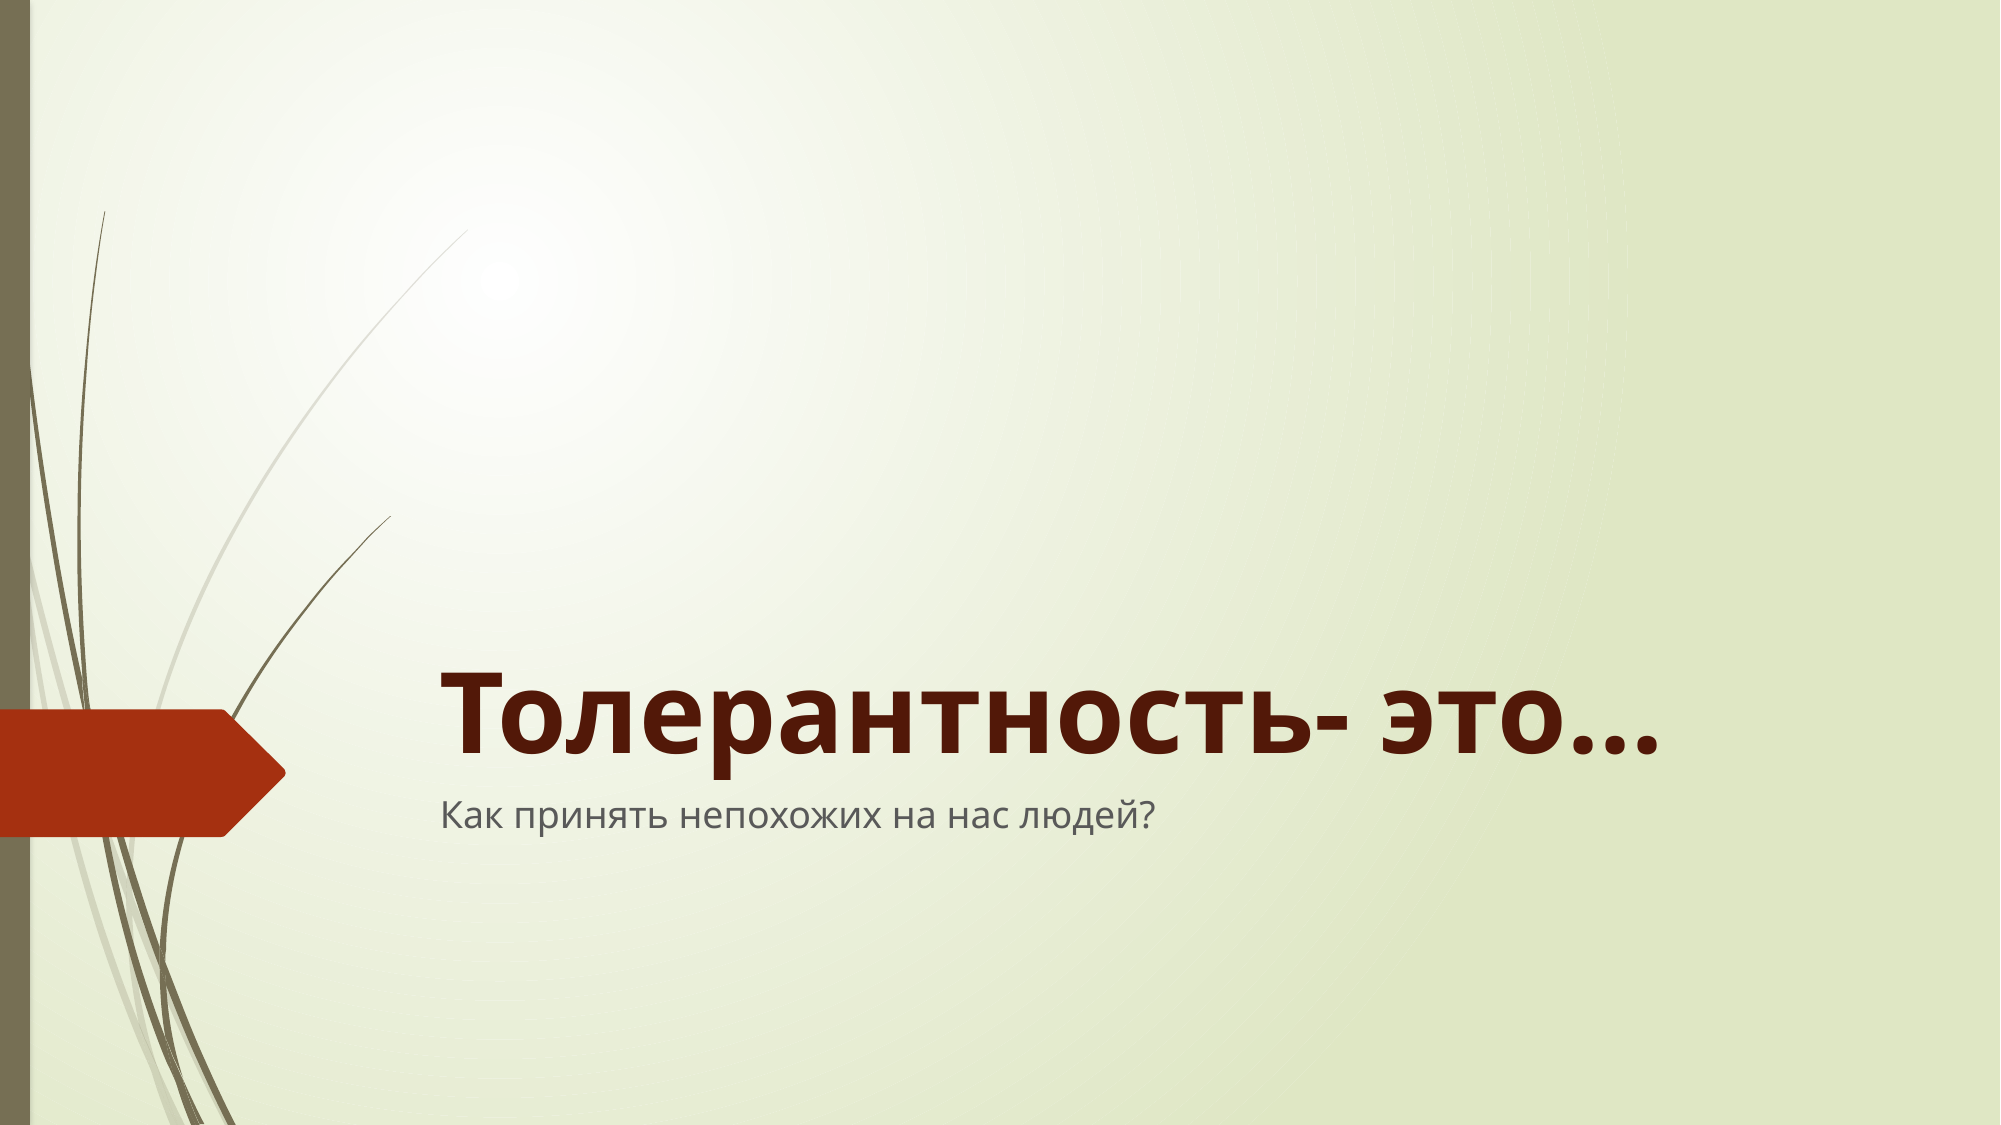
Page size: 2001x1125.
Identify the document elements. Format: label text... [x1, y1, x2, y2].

subtitle Как принять непохожих на нас людей? [424, 783, 1888, 969]
title Толерантность- это... [424, 412, 1888, 783]
